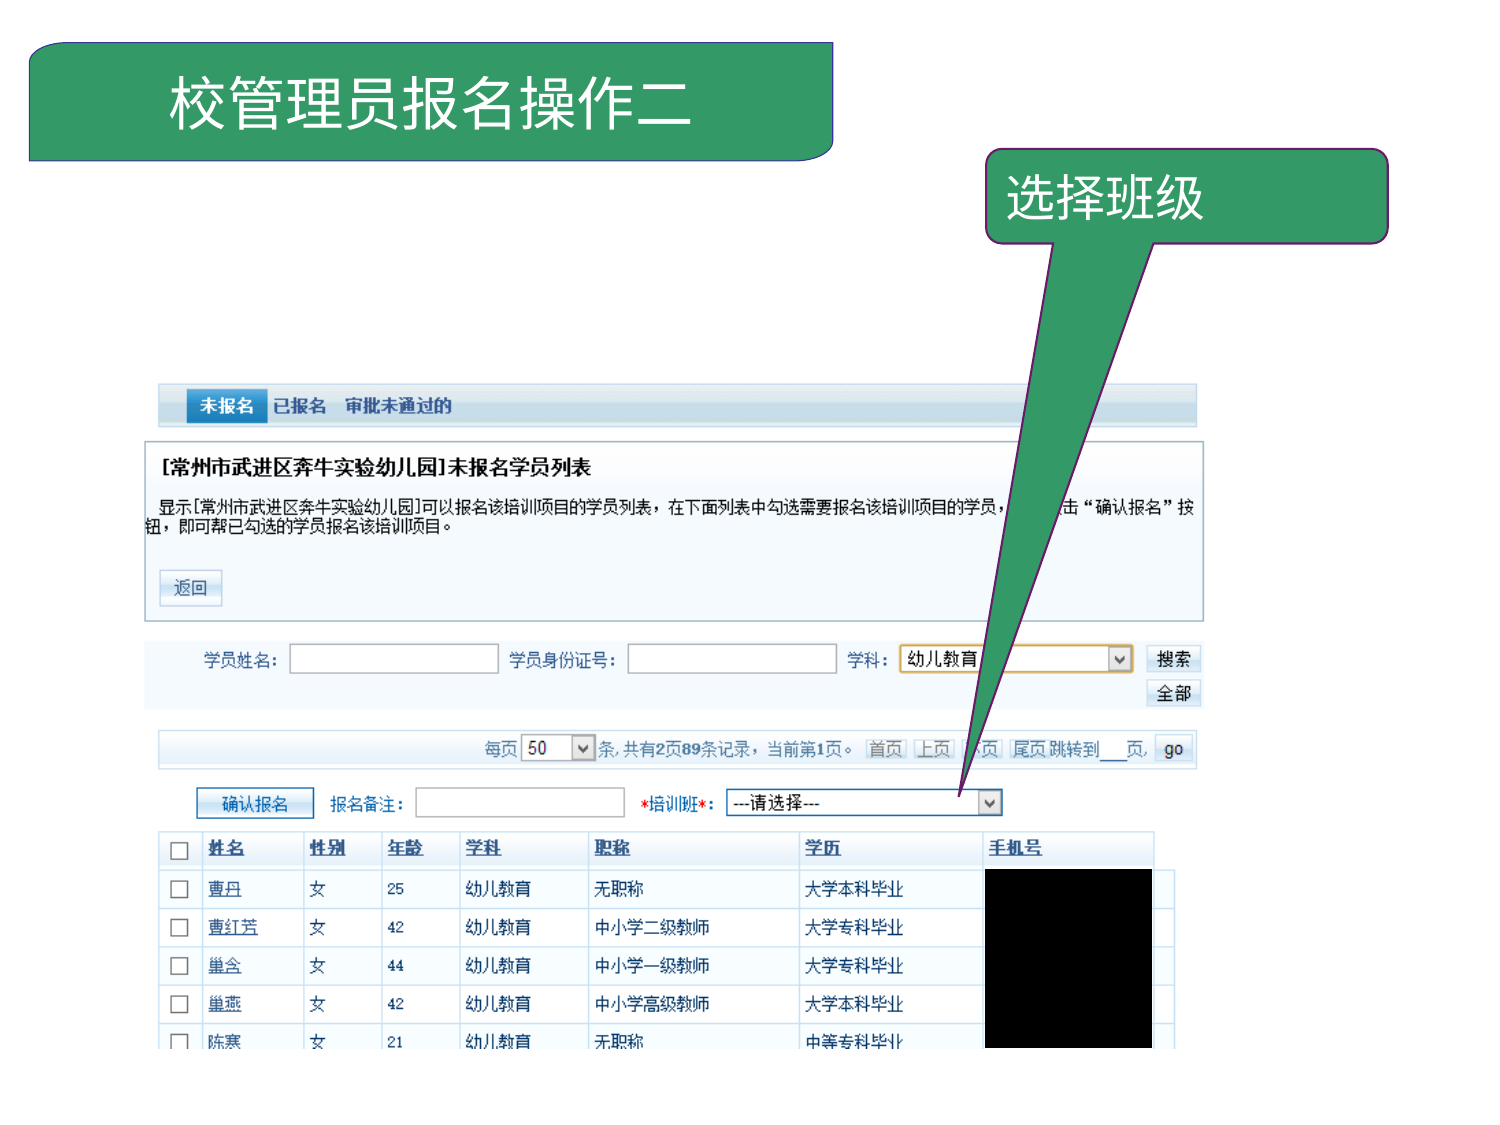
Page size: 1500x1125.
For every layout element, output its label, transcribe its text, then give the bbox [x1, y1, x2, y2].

text_box 校管理员报名操作二 [29, 42, 833, 161]
text_box 选择班级 [986, 148, 1388, 368]
picture [135, 370, 1211, 1049]
